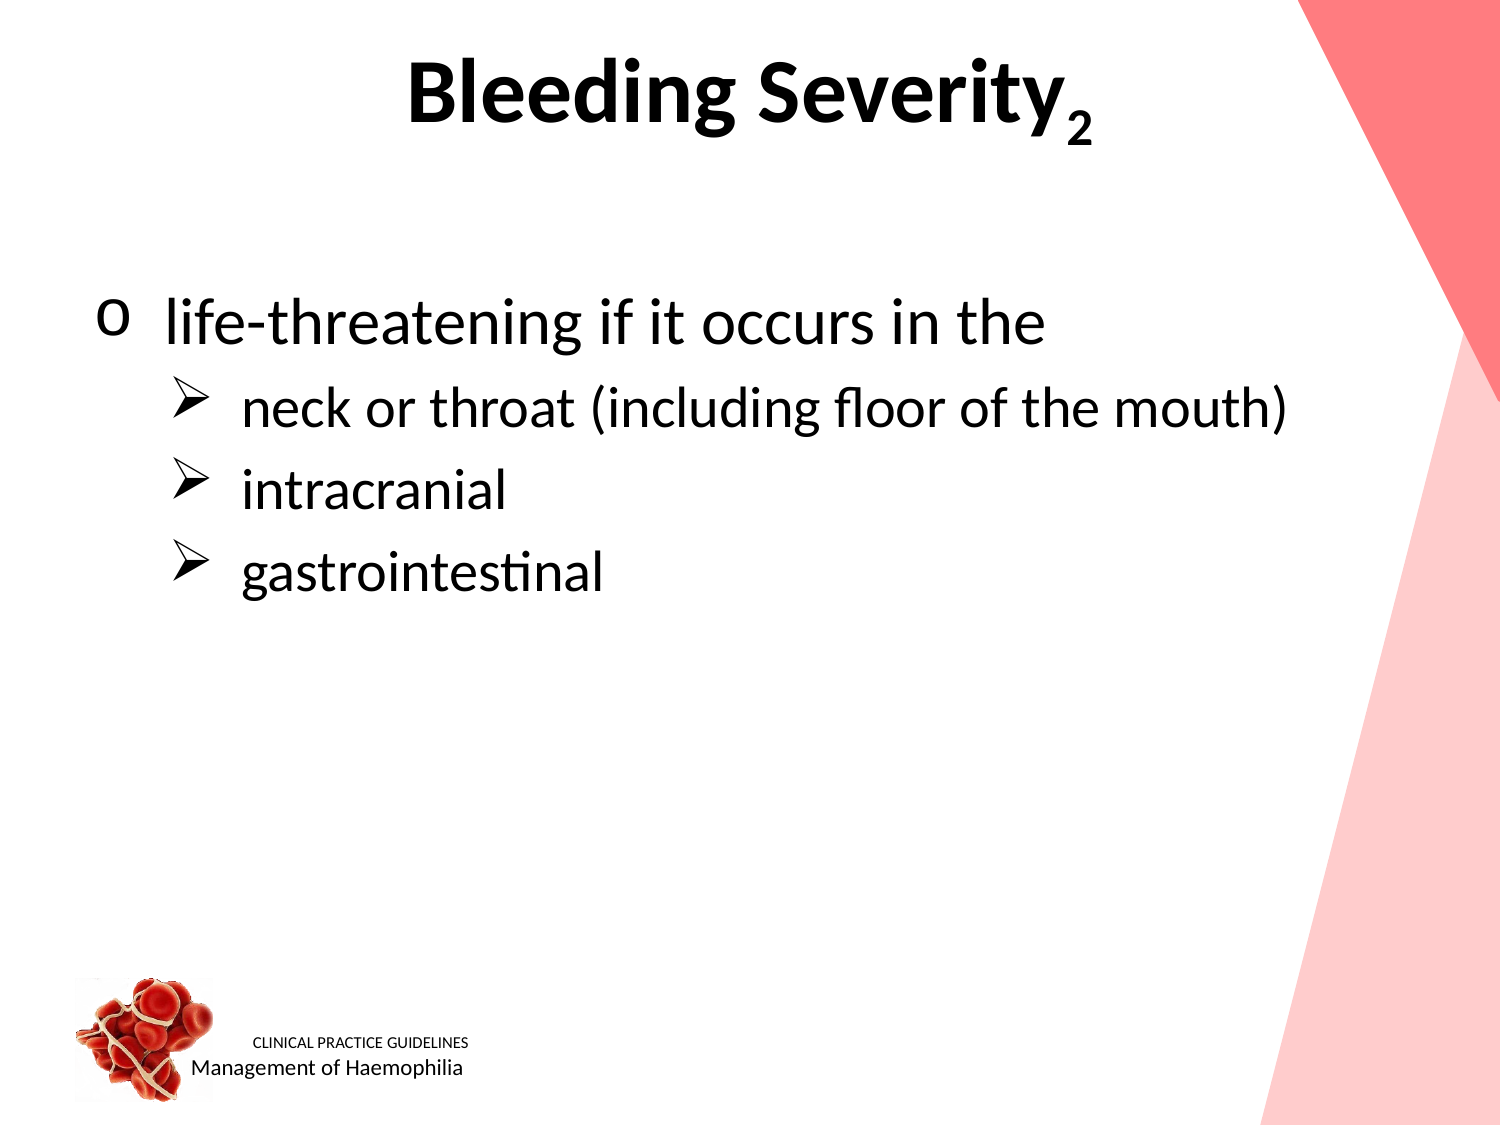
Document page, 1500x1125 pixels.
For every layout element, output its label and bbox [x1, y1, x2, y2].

text_box [74, 0, 1500, 1125]
